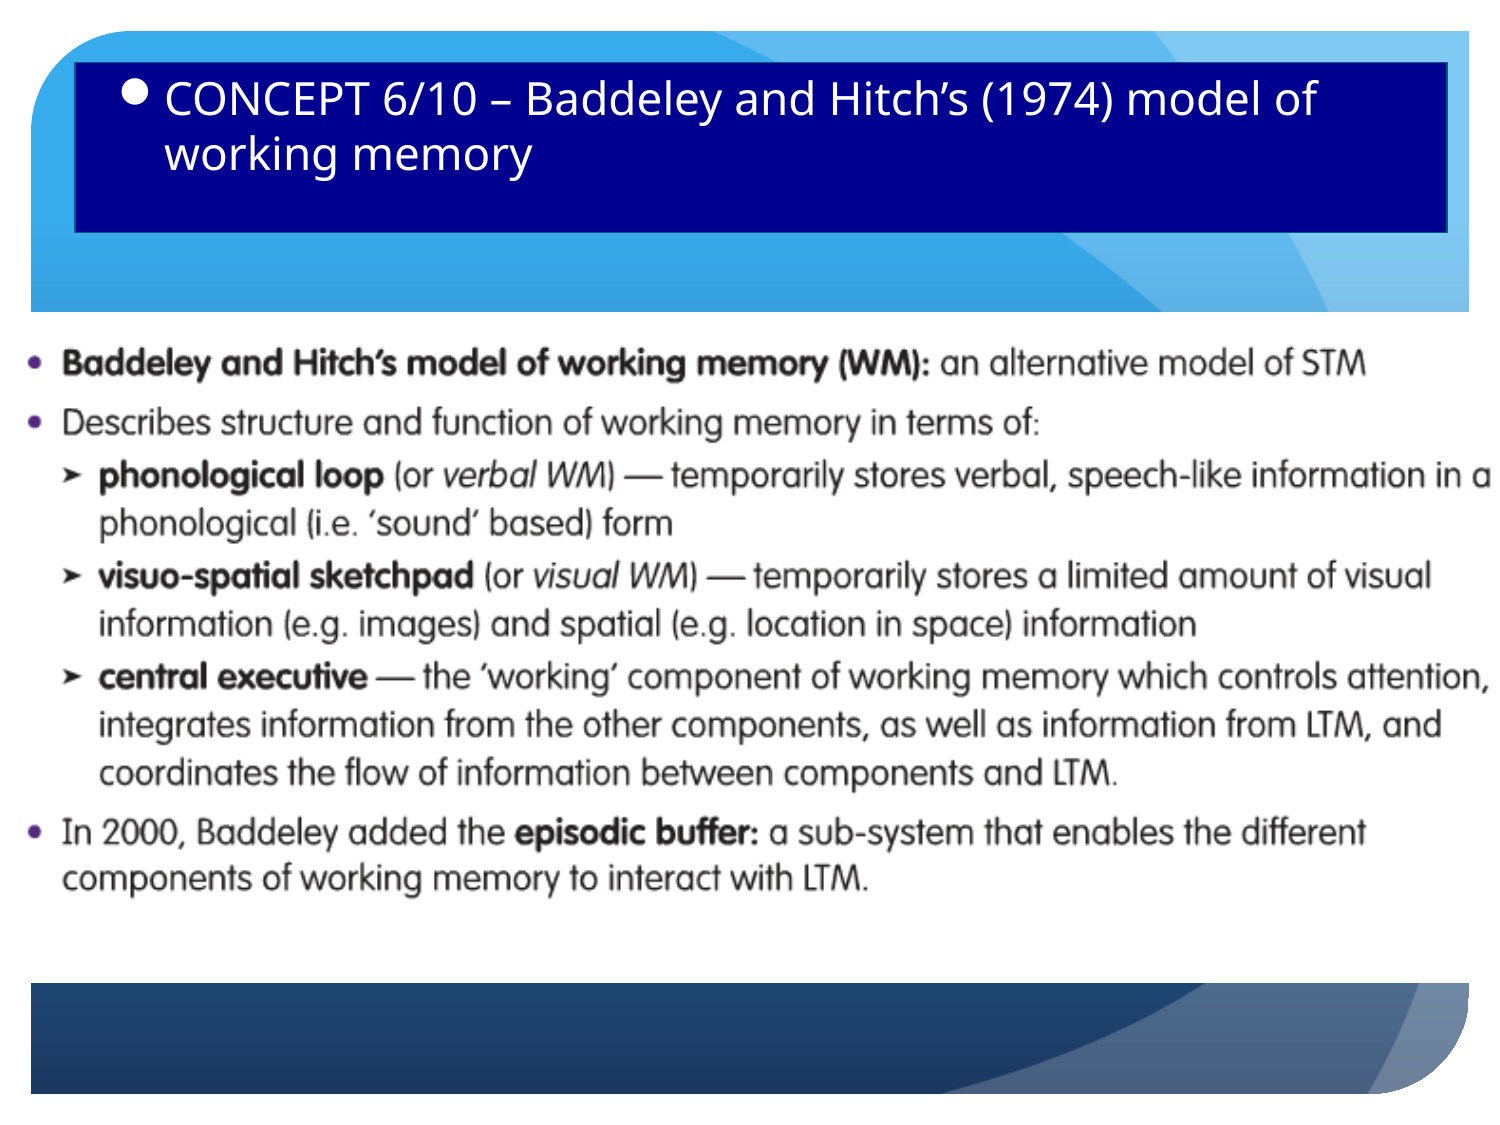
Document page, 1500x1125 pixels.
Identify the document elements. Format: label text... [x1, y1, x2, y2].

picture [0, 30, 1500, 1094]
list CONCEPT 6/10 – Baddeley and Hitch’s (1974) model of working memory [102, 62, 1448, 233]
text_box [74, 62, 102, 233]
text_box [99, 62, 1398, 208]
